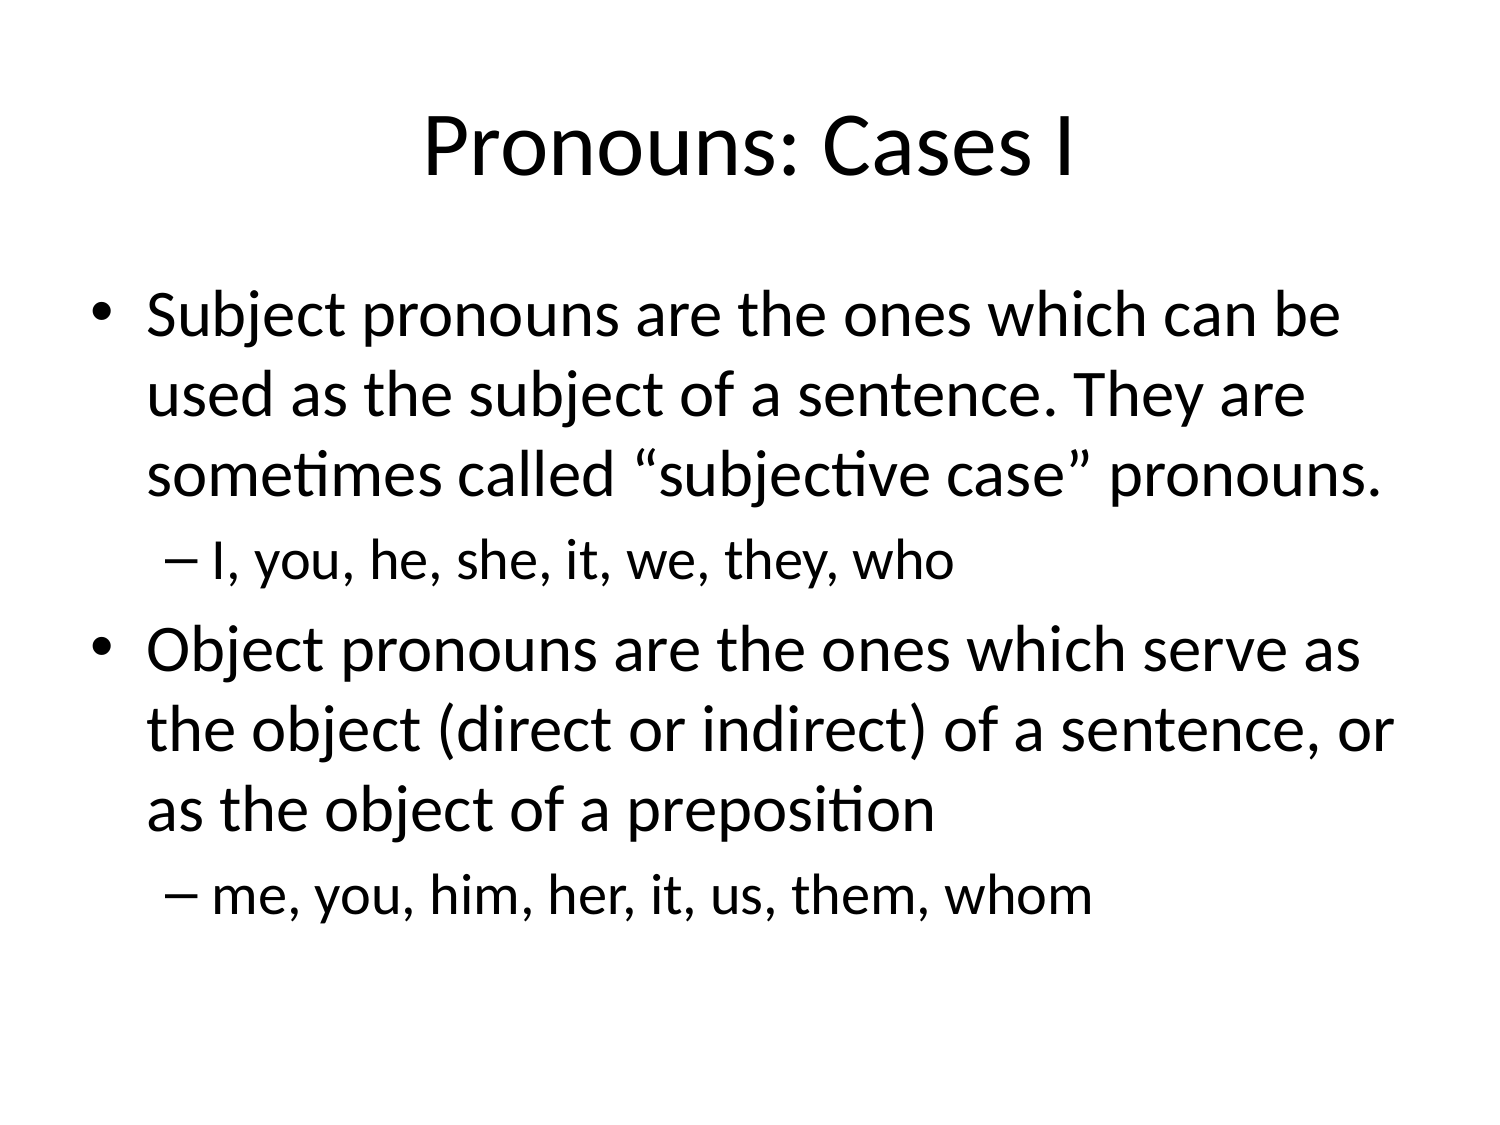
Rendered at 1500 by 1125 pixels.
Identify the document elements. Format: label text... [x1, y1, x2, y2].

list Subject pronouns are the ones which can be used as the subject of a sentence. They are sometimes called “subjective case” pronouns. I, you, he, she, it, we, they, who Object pronouns are the ones which serve as the object (direct or indirect) of a sentence, or as the object of a preposition me, you, him, her, it, us, them, whom [75, 262, 1425, 1005]
title Pronouns: Cases I [75, 45, 1425, 233]
